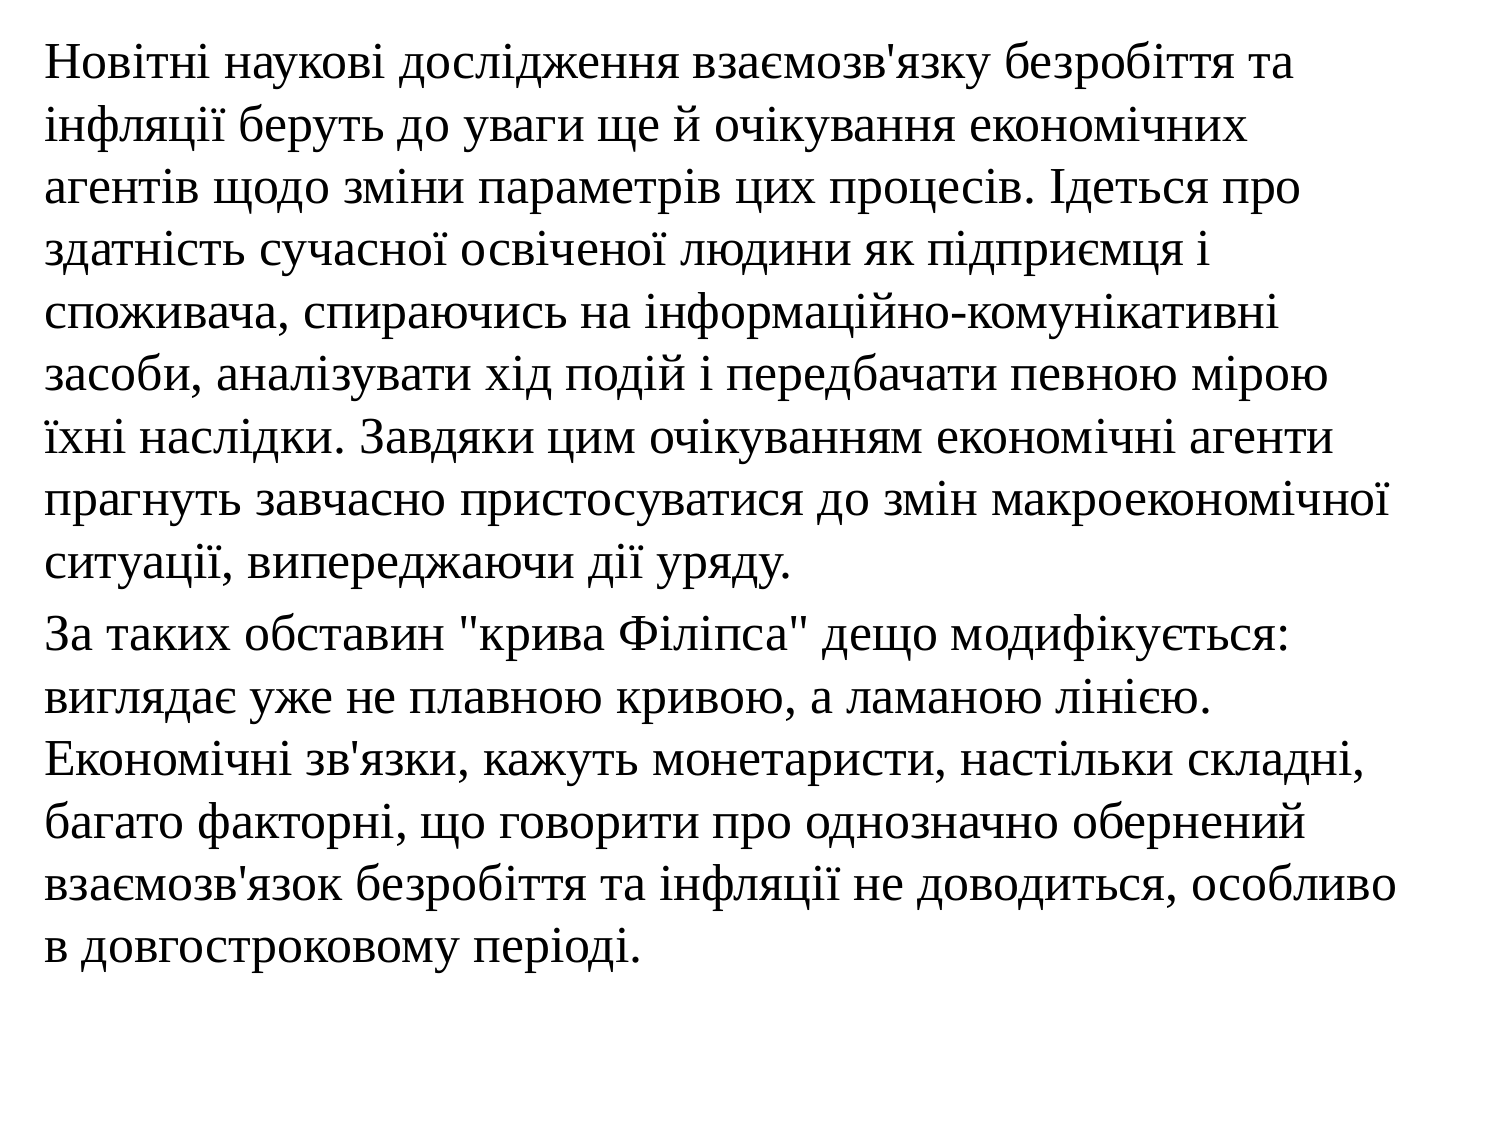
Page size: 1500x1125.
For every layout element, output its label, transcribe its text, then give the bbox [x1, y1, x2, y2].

list Новітні наукові дослідження взаємозв'язку безробіття та інфляції беруть до уваги ще й очікування економічних агентів щодо зміни параметрів цих процесів. Ідеться про здатність сучасної освіченої людини як підприємця і споживача, спираючись на інформаційно-комунікативні засоби, аналізувати хід подій і передбачати певною мірою їхні наслідки. Завдяки цим очікуванням економічні агенти прагнуть завчасно пристосуватися до змін макроекономічної ситуації, випереджаючи дії уряду. За таких обставин "крива Філіпса" дещо модифікується: виглядає уже не плавною кривою, а ламаною лінією. Економічні зв'язки, кажуть монетаристи, настільки складні, багато факторні, що говорити про однозначно обернений взаємозв'язок безробіття та інфляції не доводиться, особливо в довгостроковому періоді. [29, 19, 1425, 1005]
